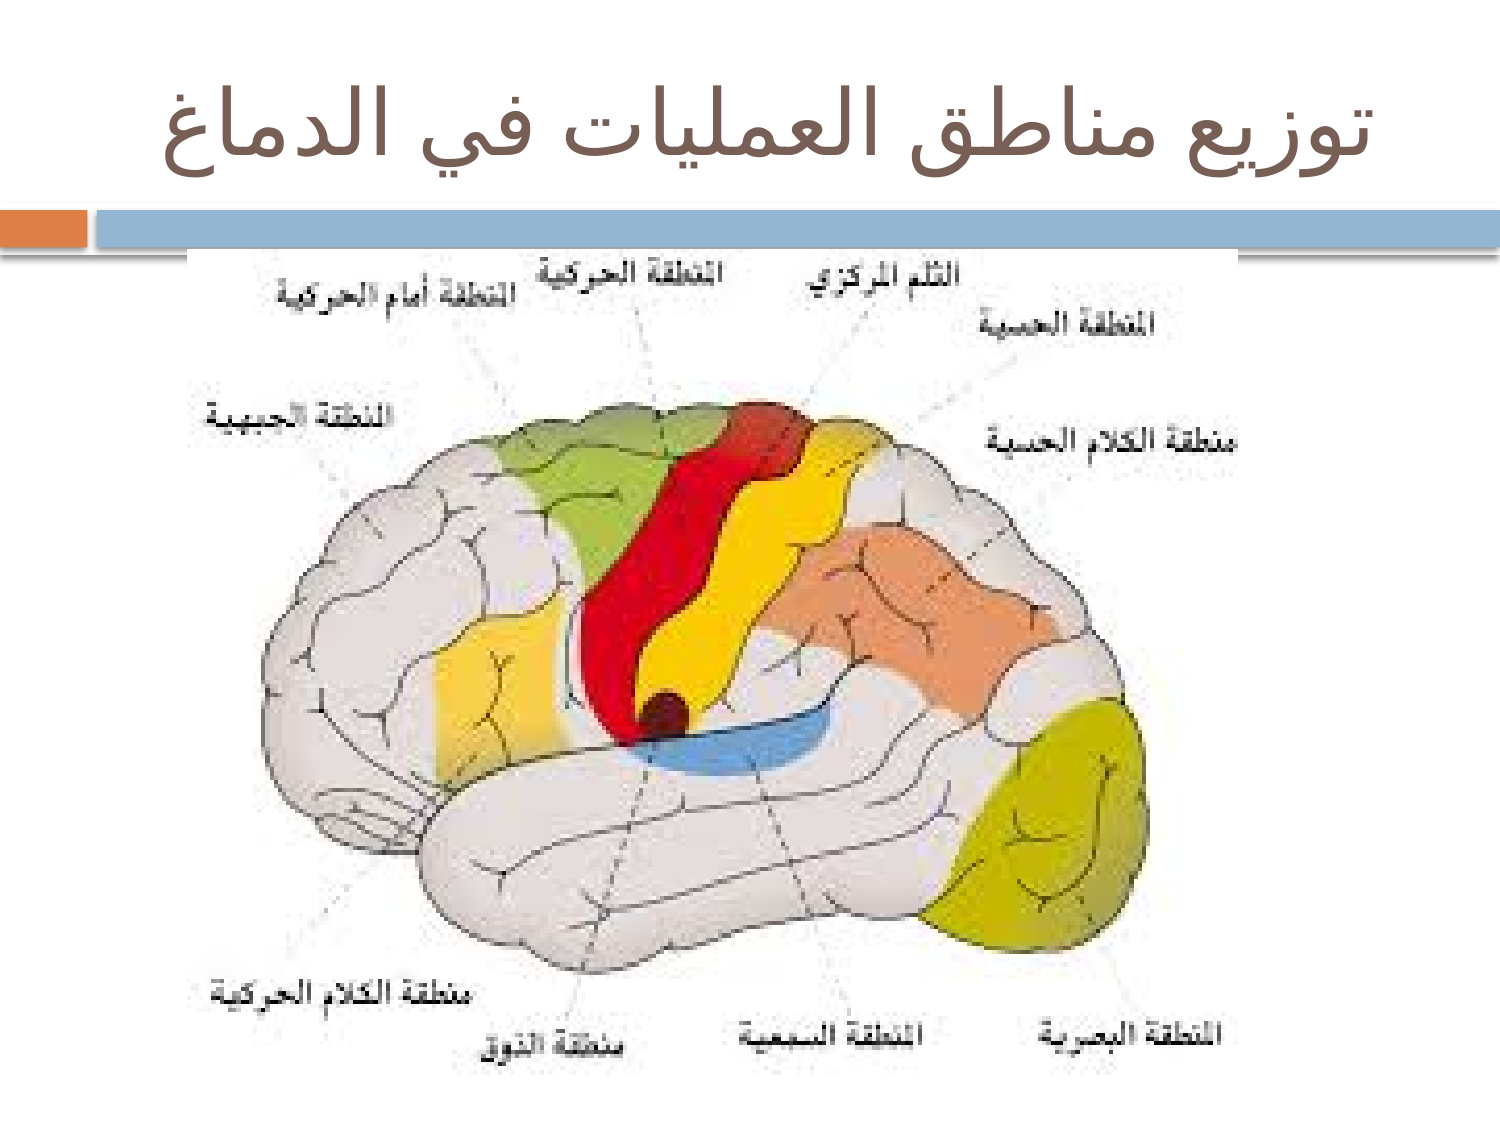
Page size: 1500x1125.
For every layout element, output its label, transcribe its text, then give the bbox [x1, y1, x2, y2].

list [187, 249, 1238, 1076]
title توزيع مناطق العمليات في الدماغ [100, 37, 1438, 200]
